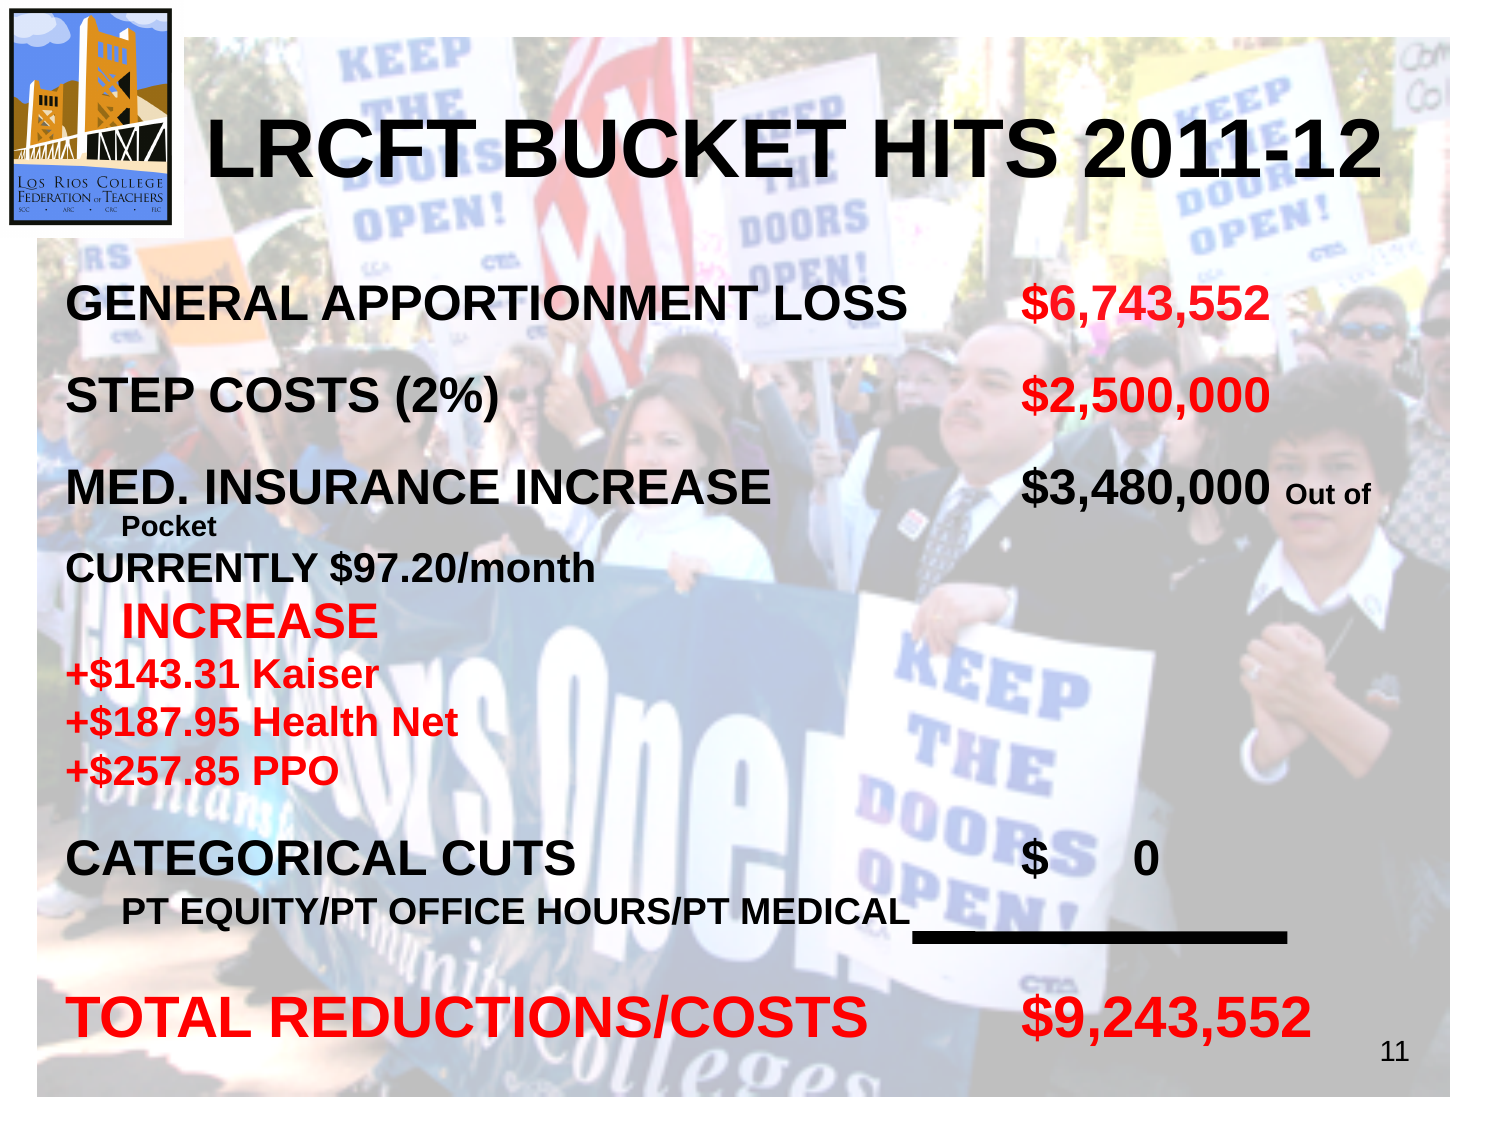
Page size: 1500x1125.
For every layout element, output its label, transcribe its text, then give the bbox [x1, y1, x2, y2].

picture [0, 0, 184, 238]
list GENERAL APPORTIONMENT LOSS $6,743,552 STEP COSTS (2%) $2,500,000 MED. INSURANCE INCREASE $3,480,000 Out of Pocket CURRENTLY $97.20/month INCREASE +$143.31 Kaiser +$187.95 Health Net +$257.85 PPO CATEGORICAL CUTS $ 0 PT EQUITY/PT OFFICE HOURS/PT MEDICAL TOTAL REDUCTIONS/COSTS $9,243,552 [49, 274, 1476, 1018]
slide_number 11 [1074, 1024, 1426, 1103]
title LRCFT BUCKET HITS 2011-12 [187, 49, 1426, 238]
